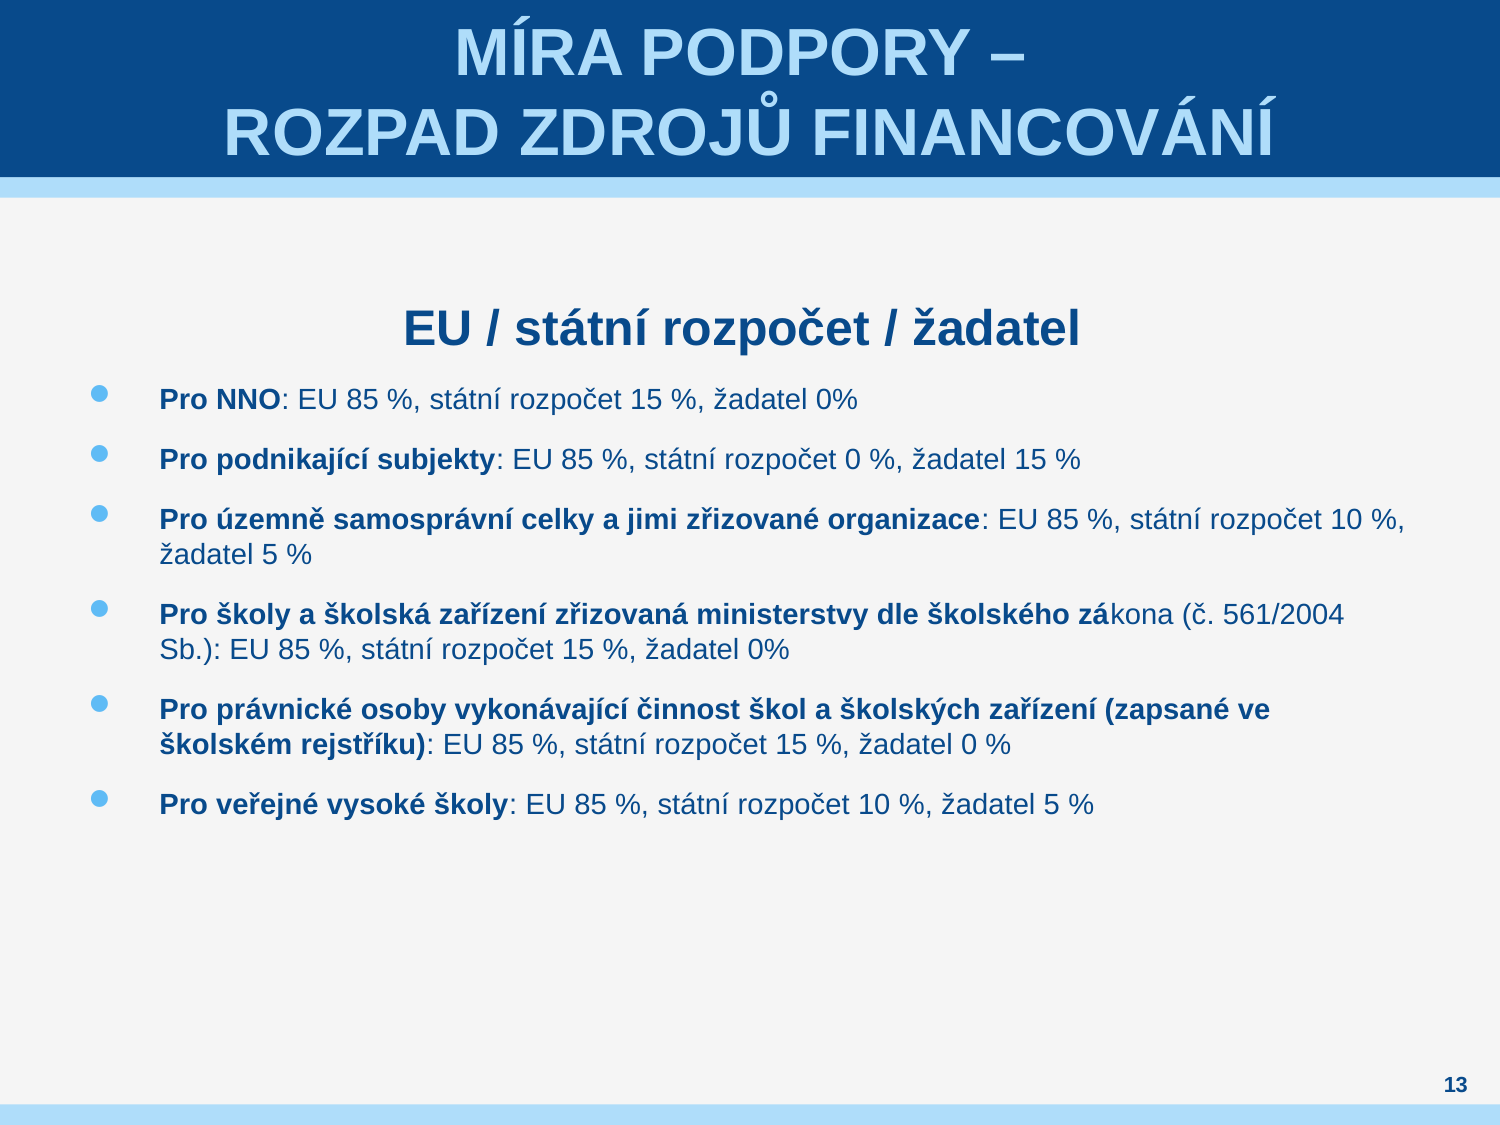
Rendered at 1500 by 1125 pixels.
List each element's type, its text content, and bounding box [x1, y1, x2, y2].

list EU / státní rozpočet / žadatel Pro NNO: EU 85 %, státní rozpočet 15 %, žadatel 0% Pro podnikající subjekty: EU 85 %, státní rozpočet 0 %, žadatel 15 % Pro územně samosprávní celky a jimi zřizované organizace: EU 85 %, státní rozpočet 10 %, žadatel 5 % Pro školy a školská zařízení zřizovaná ministerstvy dle školského zákona (č. 561/2004 Sb.): EU 85 %, státní rozpočet 15 %, žadatel 0% Pro právnické osoby vykonávající činnost škol a školských zařízení (zapsané ve školském rejstříku): EU 85 %, státní rozpočet 15 %, žadatel 0 % Pro veřejné vysoké školy: EU 85 %, státní rozpočet 10 %, žadatel 5 % [88, 295, 1412, 1004]
title Míra podpory – rozpad zdrojů financování [59, 0, 1441, 178]
slide_number 13 [1417, 1068, 1495, 1099]
